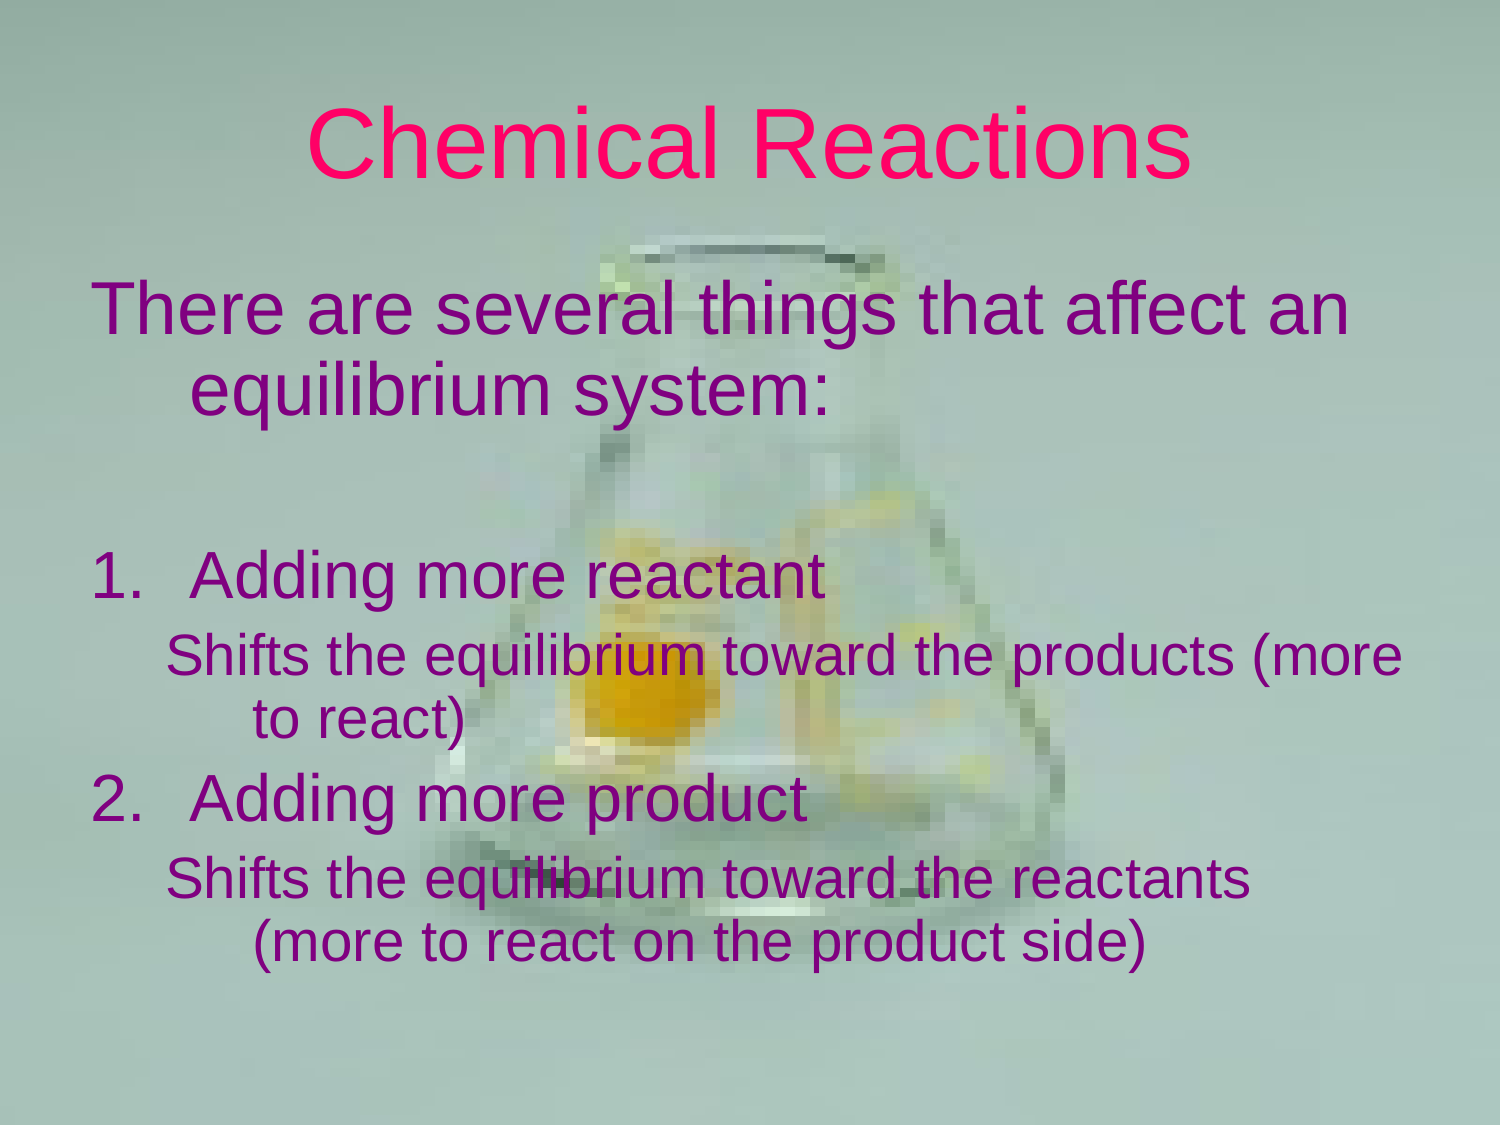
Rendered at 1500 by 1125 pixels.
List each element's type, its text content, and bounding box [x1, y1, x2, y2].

list There are several things that affect an equilibrium system: Adding more reactant Shifts the equilibrium toward the products (more to react) Adding more product Shifts the equilibrium toward the reactants (more to react on the product side) [74, 262, 1426, 1006]
picture [0, 0, 1500, 1125]
title Chemical Reactions [74, 44, 1426, 233]
